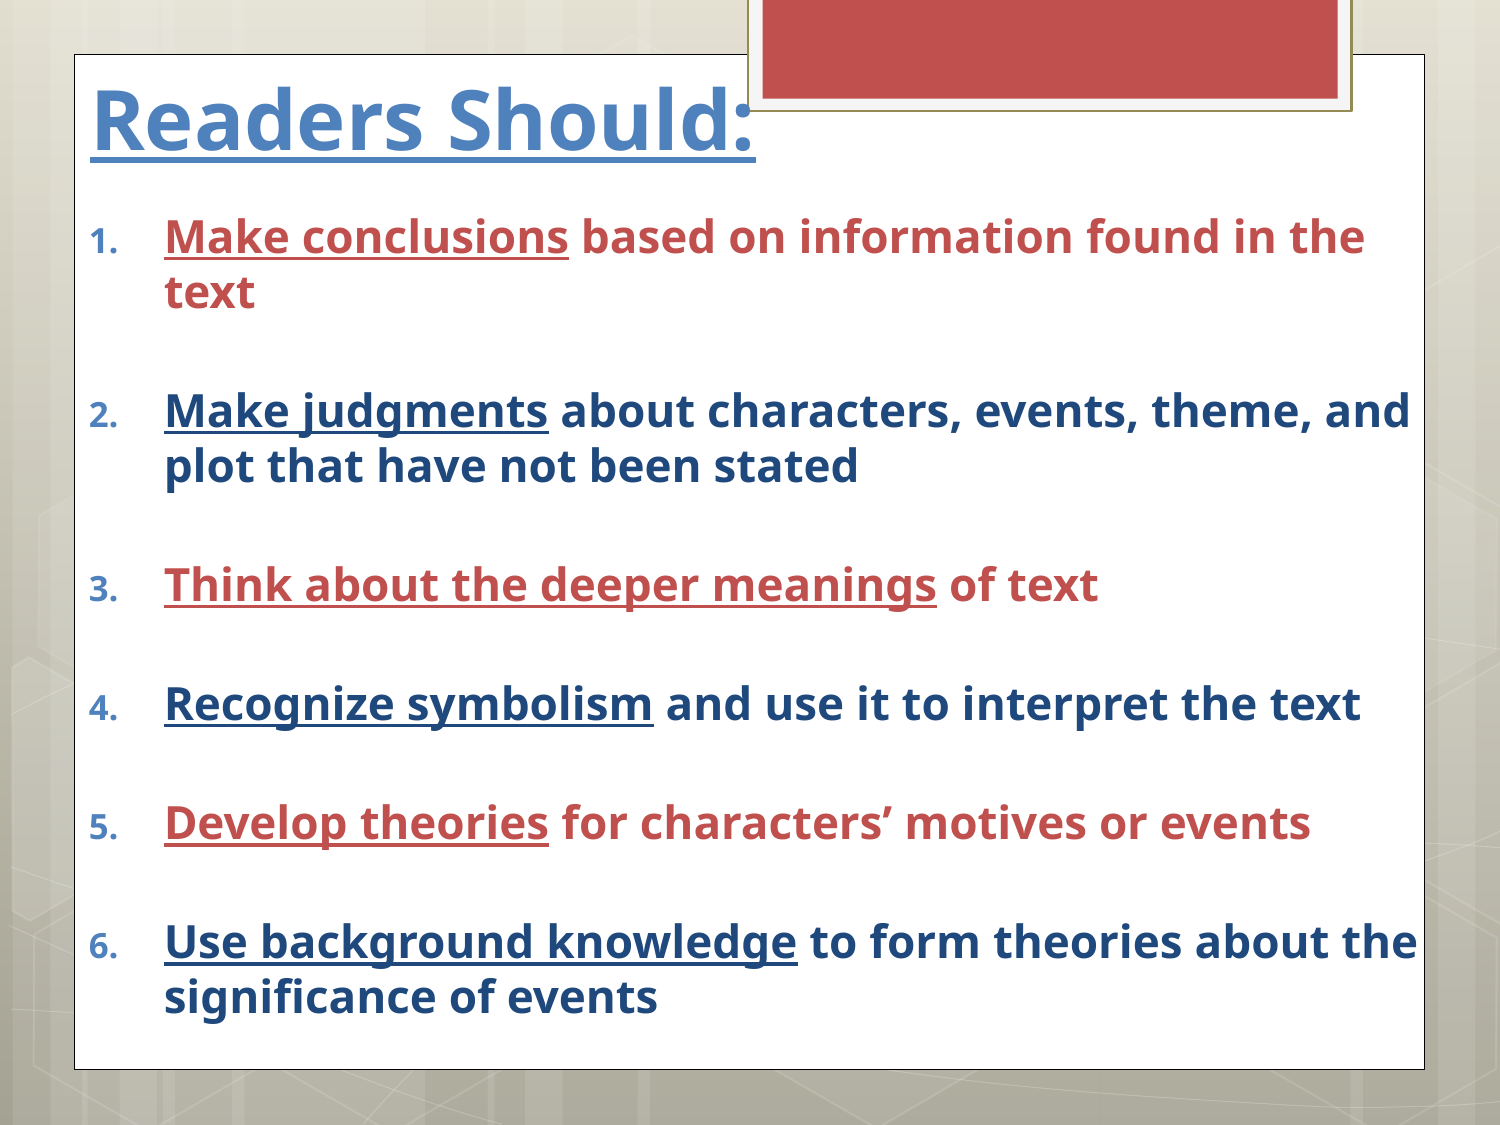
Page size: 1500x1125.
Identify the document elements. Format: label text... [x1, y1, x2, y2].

title Readers Should: [75, 12, 1309, 175]
list Make conclusions based on information found in the text Make judgments about characters, events, theme, and plot that have not been stated Think about the deeper meanings of text Recognize symbolism and use it to interpret the text Develop theories for characters’ motives or events Use background knowledge to form theories about the significance of events [62, 200, 1482, 1013]
